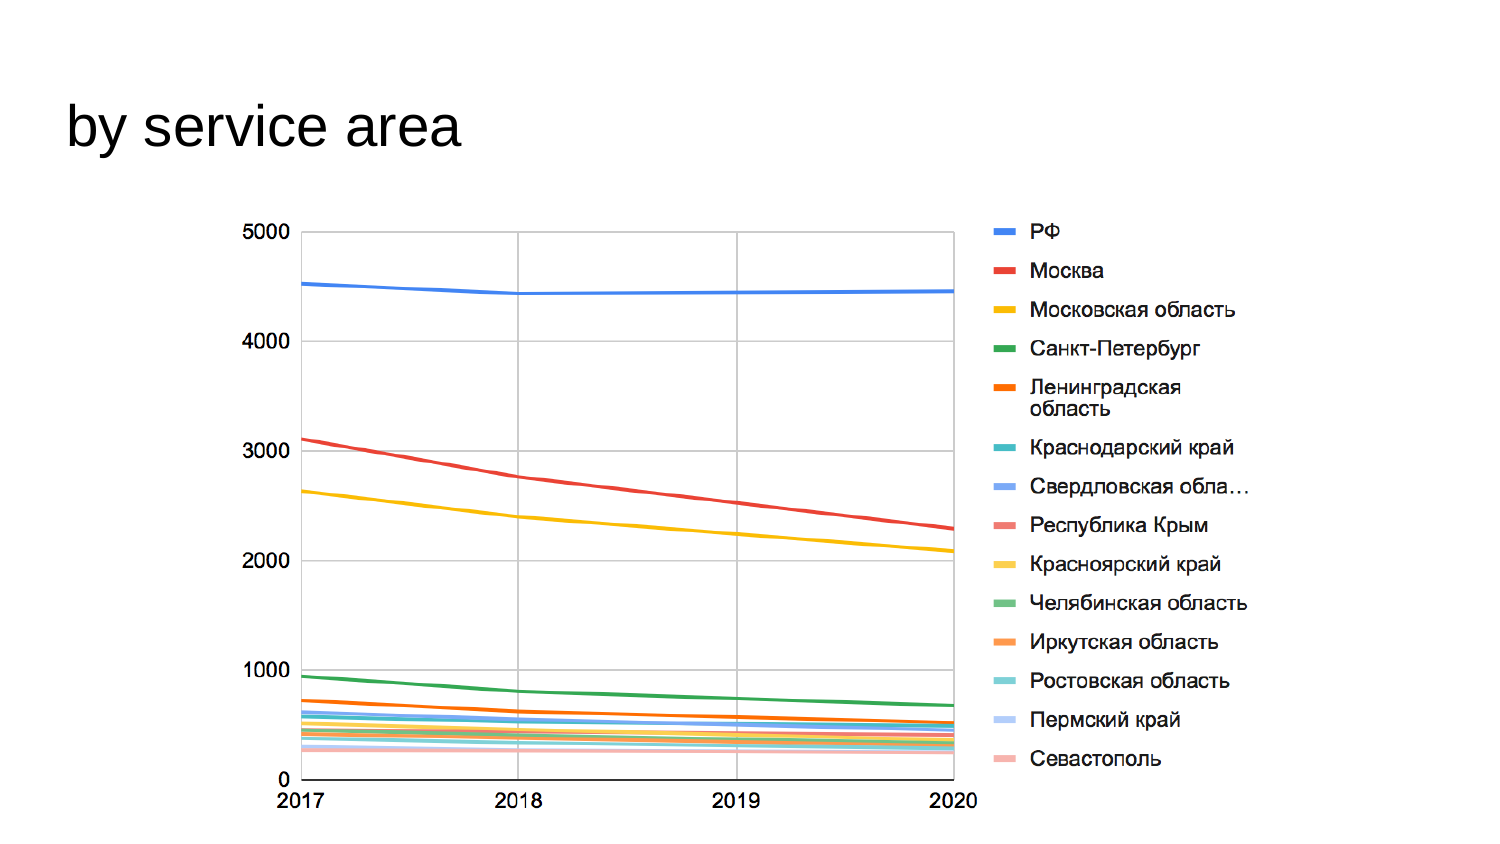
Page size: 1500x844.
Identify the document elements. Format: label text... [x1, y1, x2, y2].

title by service area [51, 72, 1449, 167]
picture [208, 188, 1292, 844]
